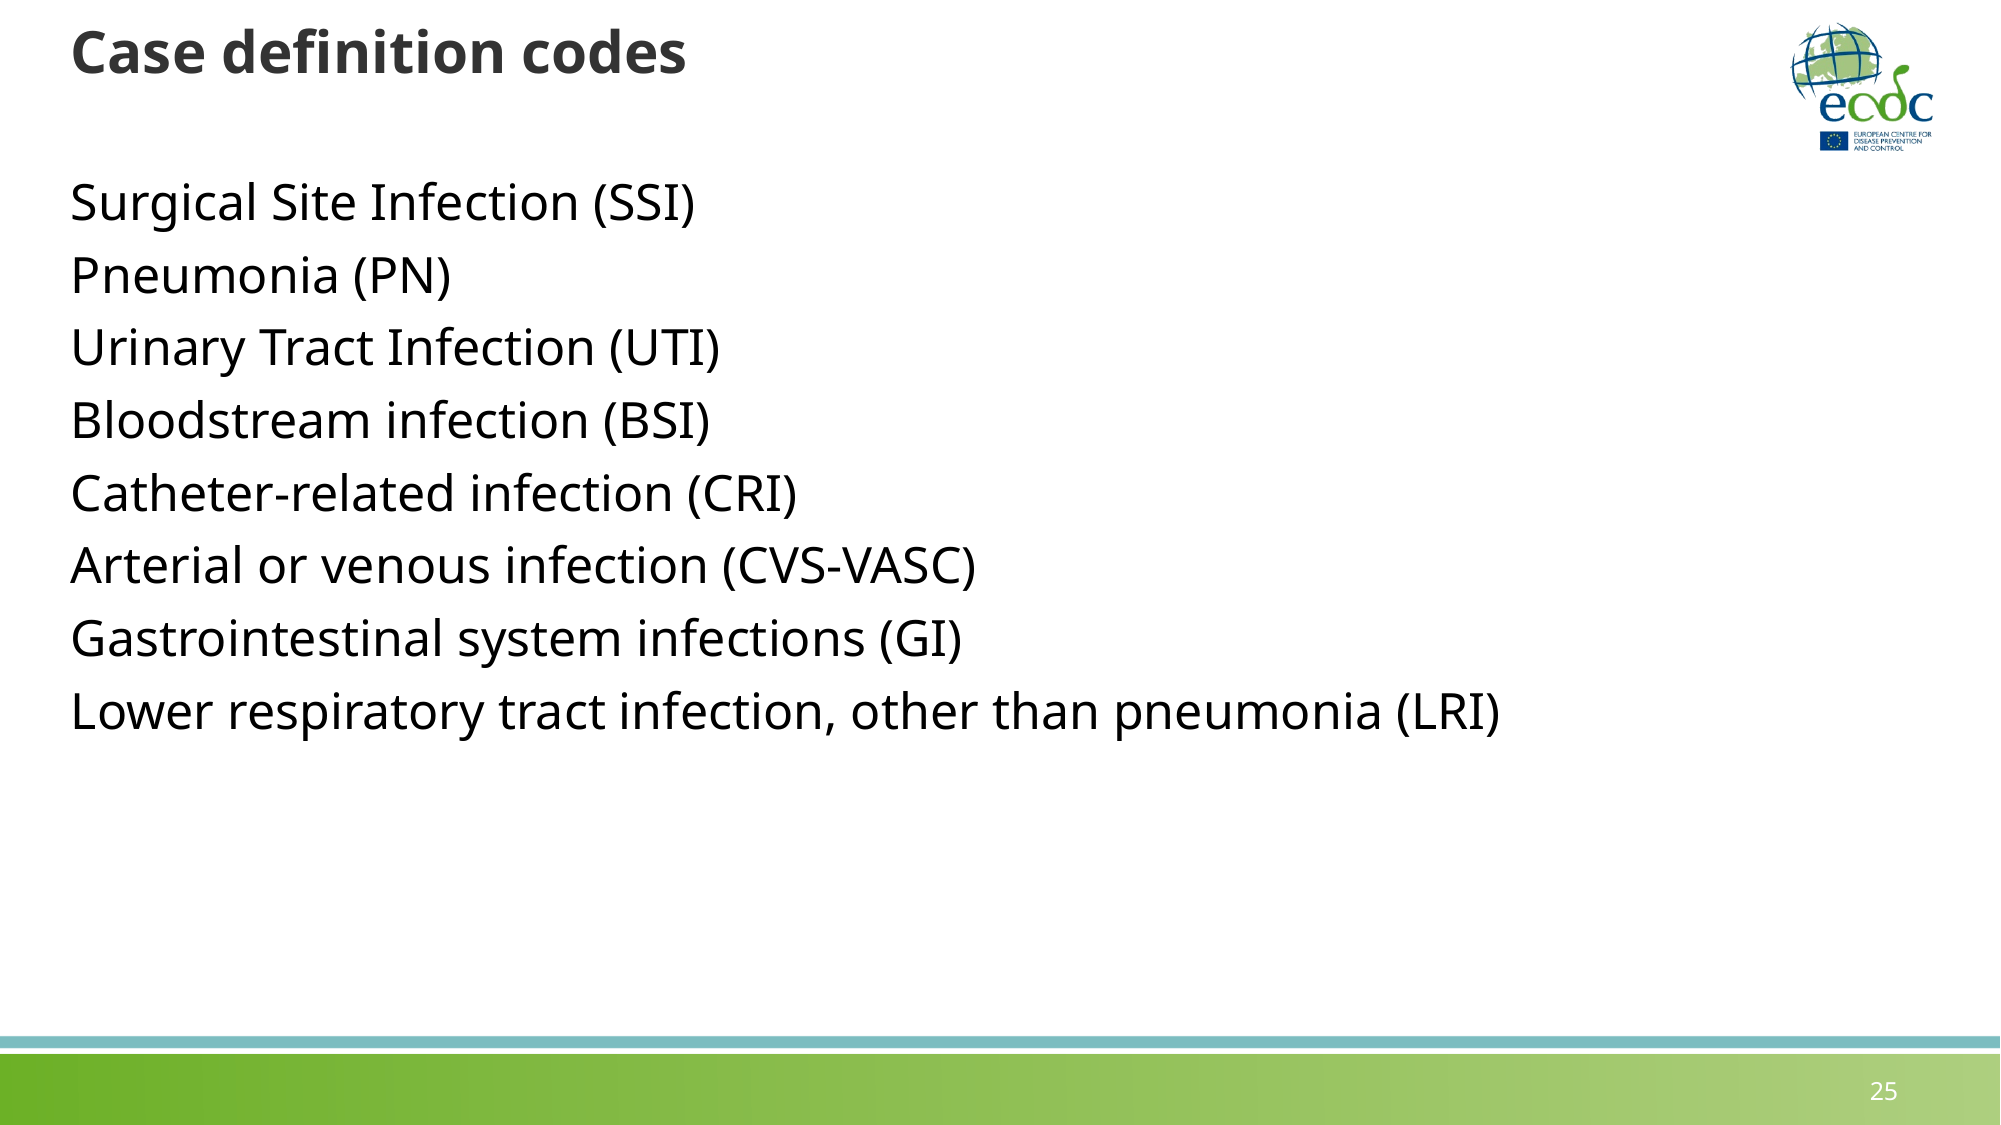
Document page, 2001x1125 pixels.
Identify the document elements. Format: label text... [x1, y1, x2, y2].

list Surgical Site Infection (SSI) Pneumonia (PN) Urinary Tract Infection (UTI) Bloodstream infection (BSI) Catheter-related infection (CRI) Arterial or venous infection (CVS-VASC) Gastrointestinal system infections (GI) Lower respiratory tract infection, other than pneumonia (LRI) [70, 176, 1936, 1025]
title Case definition codes [70, 23, 1764, 159]
picture [0, 0, 2000, 1125]
slide_number 25 [1494, 1062, 1914, 1123]
